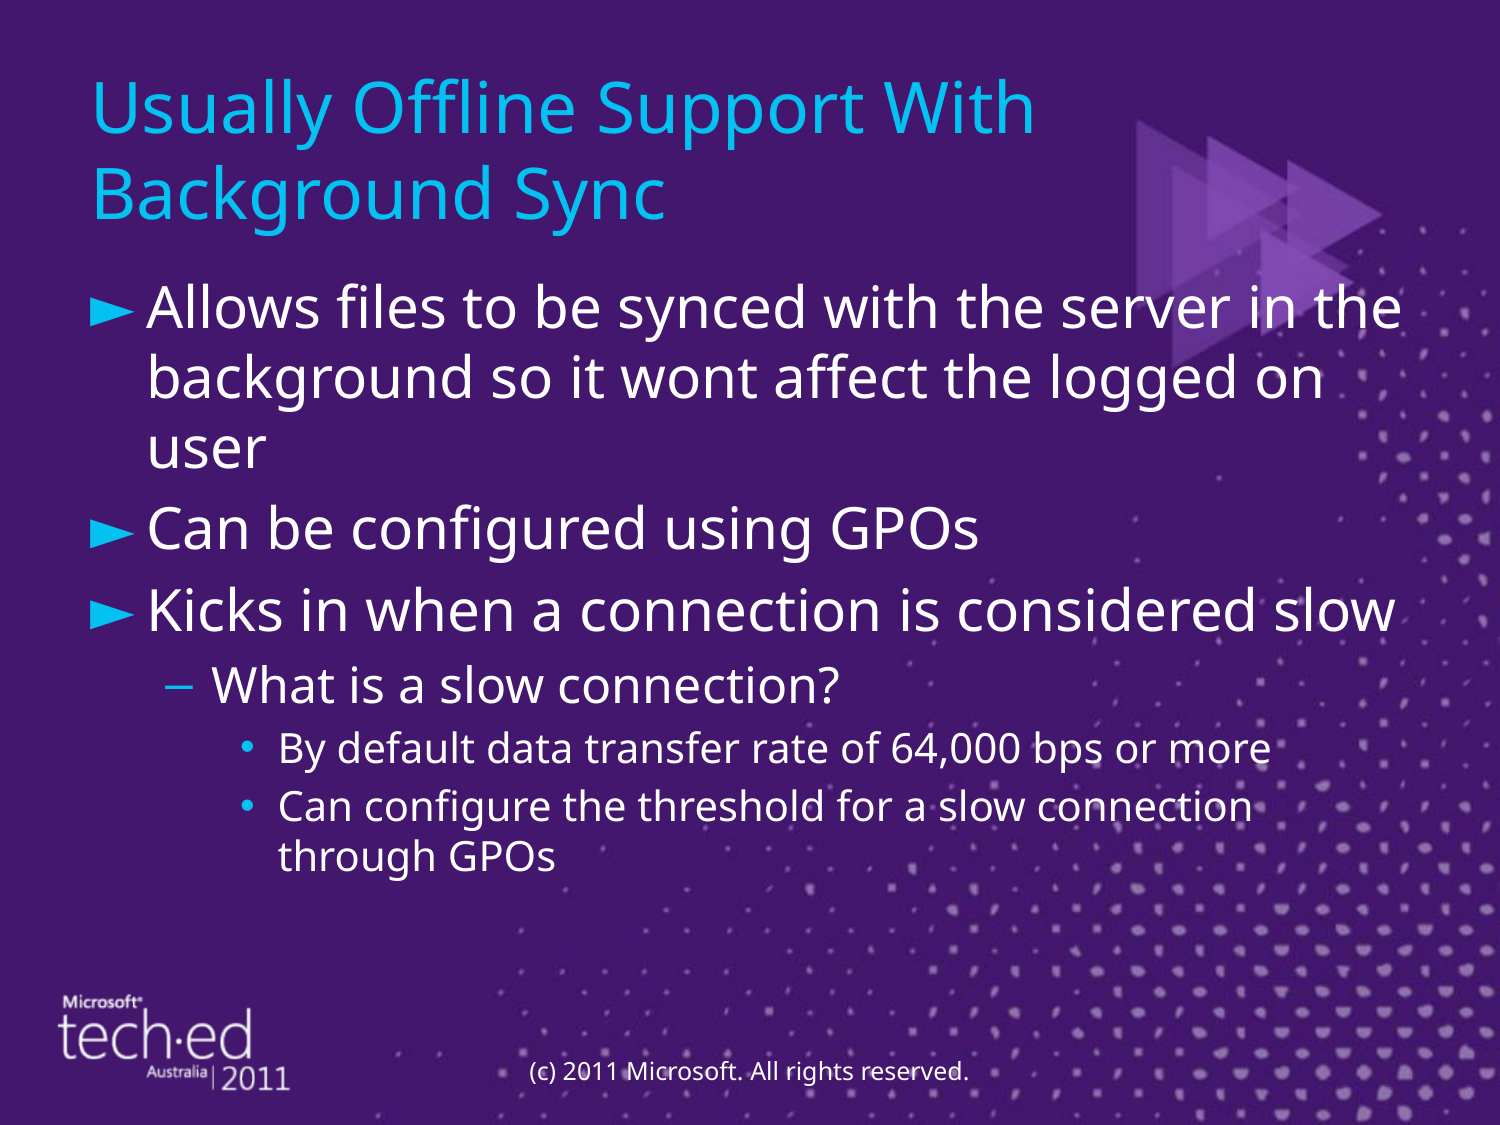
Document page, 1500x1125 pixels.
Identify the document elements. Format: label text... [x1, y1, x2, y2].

footer (c) 2011 Microsoft. All rights reserved. [512, 1042, 988, 1103]
list Allows files to be synced with the server in the background so it wont affect the logged on user Can be configured using GPOs Kicks in when a connection is considered slow What is a slow connection? By default data transfer rate of 64,000 bps or more Can configure the threshold for a slow connection through GPOs [75, 262, 1425, 1005]
picture [0, 0, 1500, 1125]
title Usually Offline Support With Background Sync [75, 54, 1425, 243]
